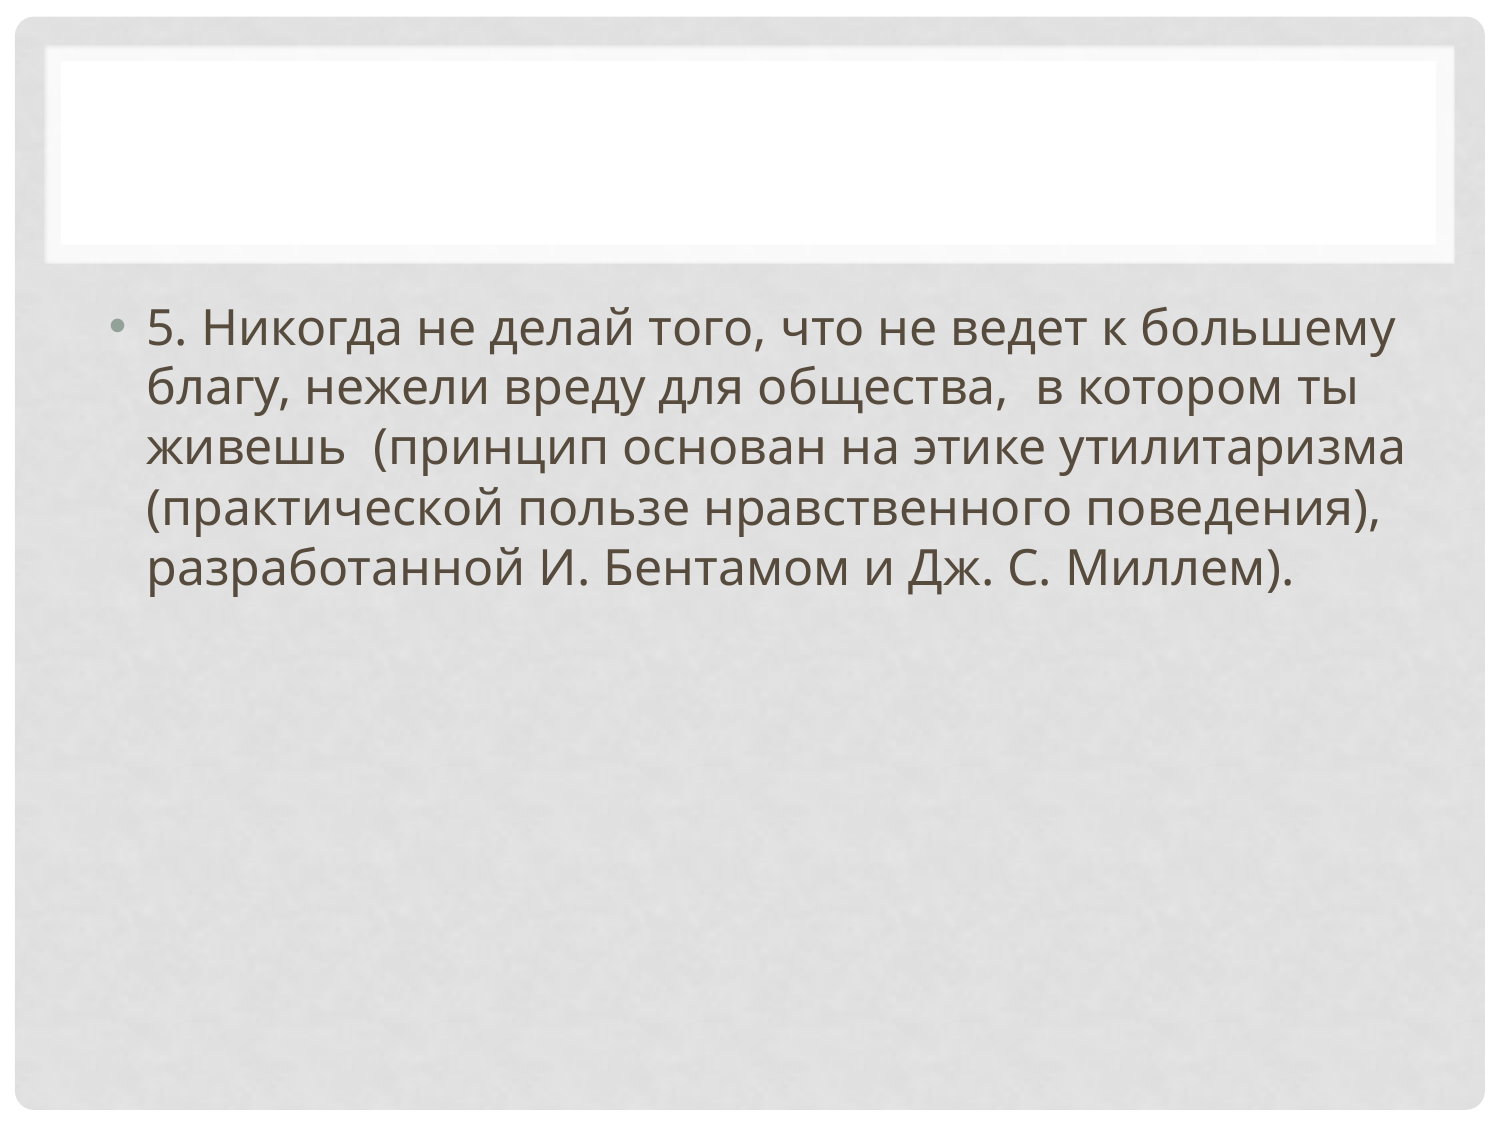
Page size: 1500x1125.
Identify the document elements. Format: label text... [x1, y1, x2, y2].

list 5. Никогда не делай того, что не ведет к большему благу, нежели вреду для общества, в котором ты живешь (принцип основан на этике утилитаризма (практической пользе нравственного поведения), разработанной И. Бентамом и Дж. С. Миллем). [75, 287, 1425, 1005]
